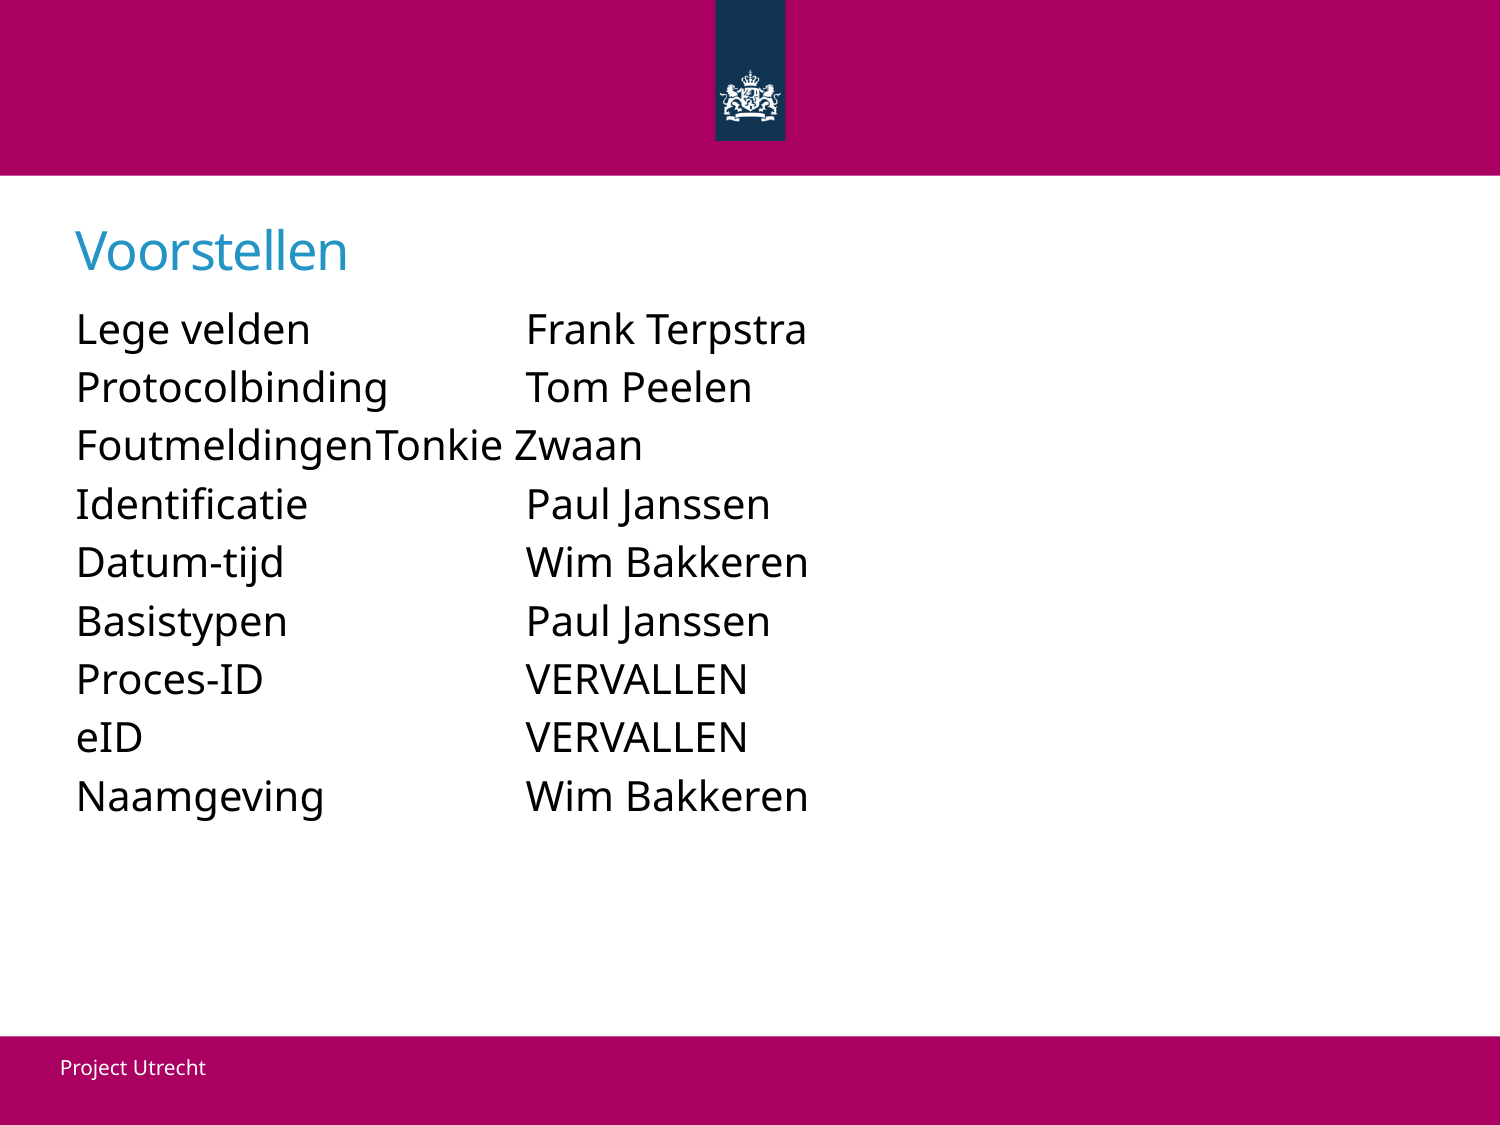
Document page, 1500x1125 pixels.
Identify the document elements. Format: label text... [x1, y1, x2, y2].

picture [0, 0, 1500, 141]
list Lege velden Frank Terpstra Protocolbinding Tom Peelen Foutmeldingen Tonkie Zwaan Identificatie Paul Janssen Datum-tijd Wim Bakkeren Basistypen Paul Janssen Proces-ID VERVALLEN eID VERVALLEN Naamgeving Wim Bakkeren [60, 294, 1350, 997]
title Voorstellen [60, 201, 1348, 294]
